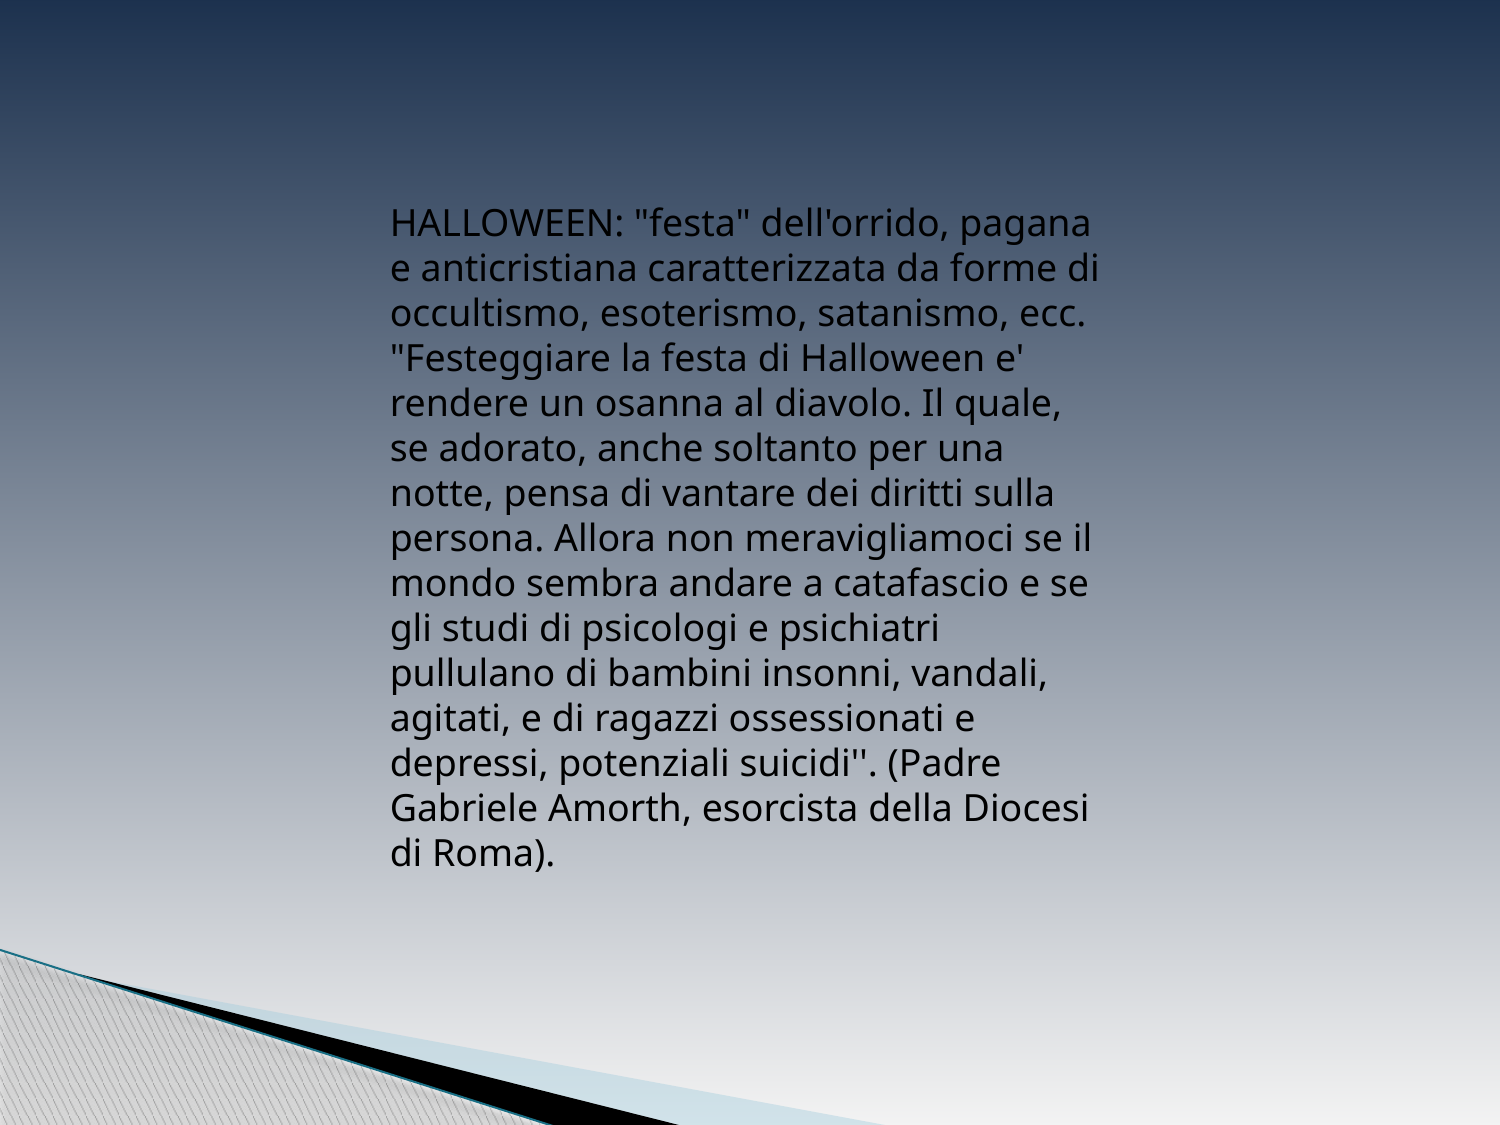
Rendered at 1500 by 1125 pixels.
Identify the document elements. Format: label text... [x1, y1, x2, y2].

text_box HALLOWEEN: "festa" dell'orrido, pagana e anticristiana caratterizzata da forme di occultismo, esoterismo, satanismo, ecc. "Festeggiare la festa di Halloween e' rendere un osanna al diavolo. Il quale, se adorato, anche soltanto per una notte, pensa di vantare dei diritti sulla persona. Allora non meravigliamoci se il mondo sembra andare a catafascio e se gli studi di psicologi e psichiatri pullulano di bambini insonni, vandali, agitati, e di ragazzi ossessionati e depressi, potenziali suicidi''. (Padre Gabriele Amorth, esorcista della Diocesi di Roma). [374, 191, 1125, 882]
